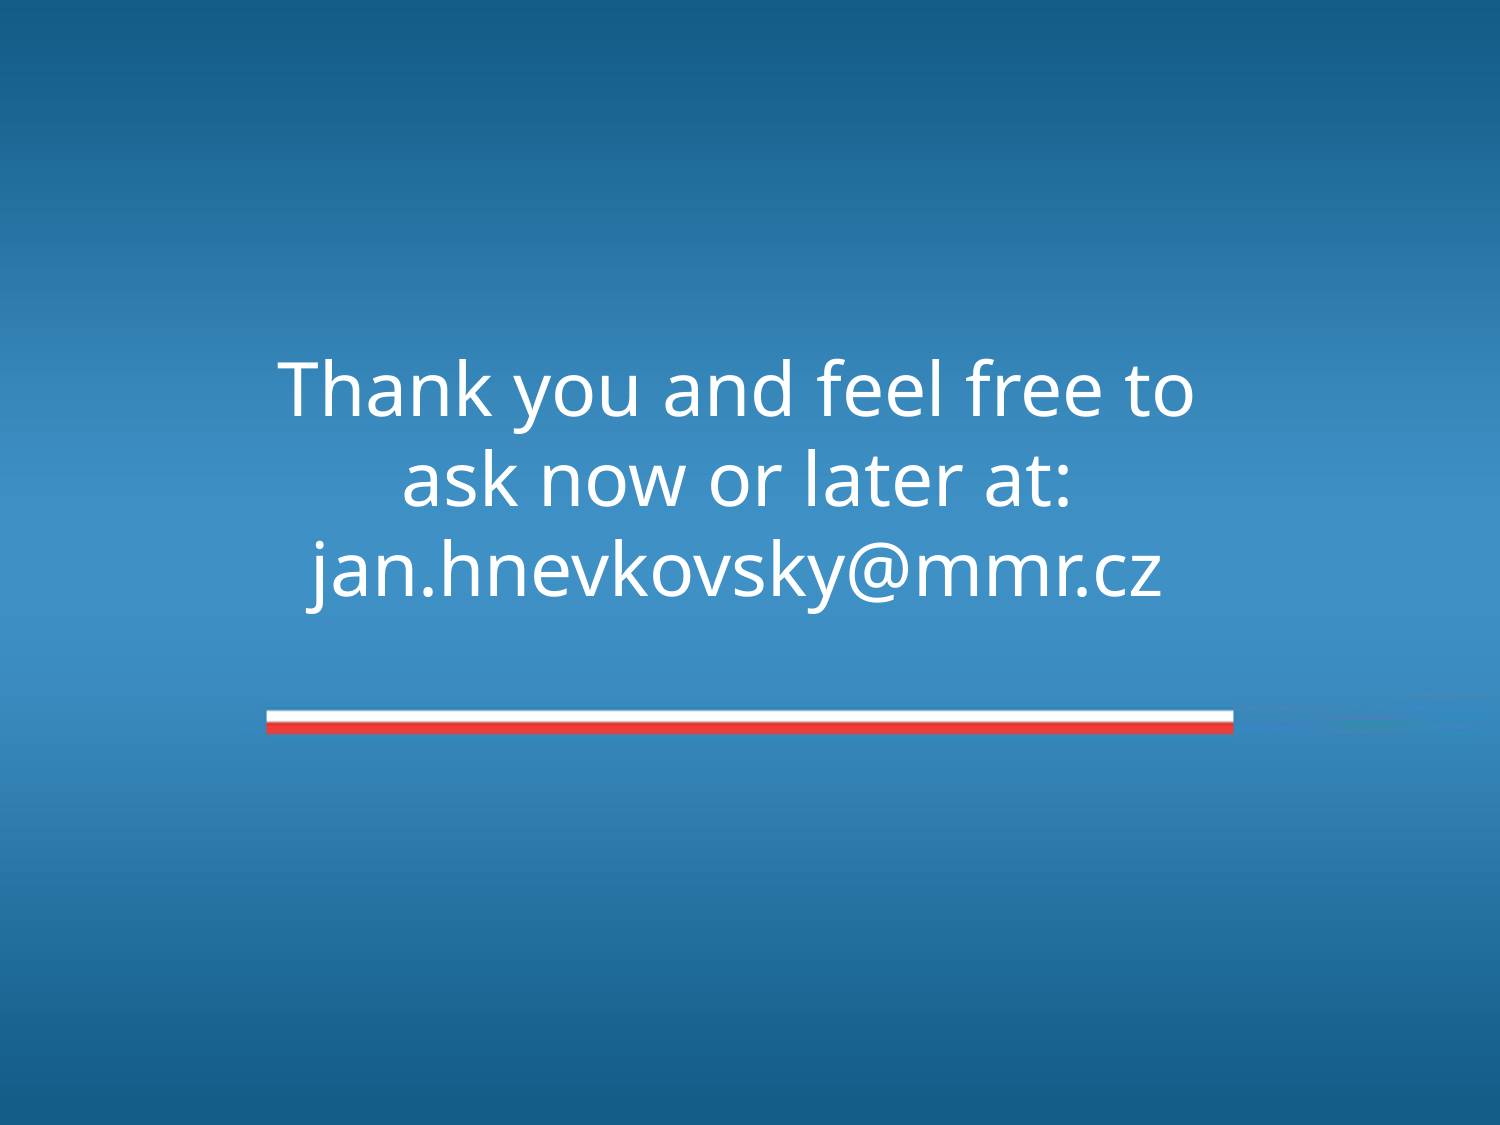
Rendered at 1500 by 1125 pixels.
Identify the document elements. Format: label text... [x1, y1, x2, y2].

picture [0, 0, 1500, 1125]
title Thank you and feel free to ask now or later at: jan.hnevkovsky@mmr.cz [218, 302, 1257, 652]
